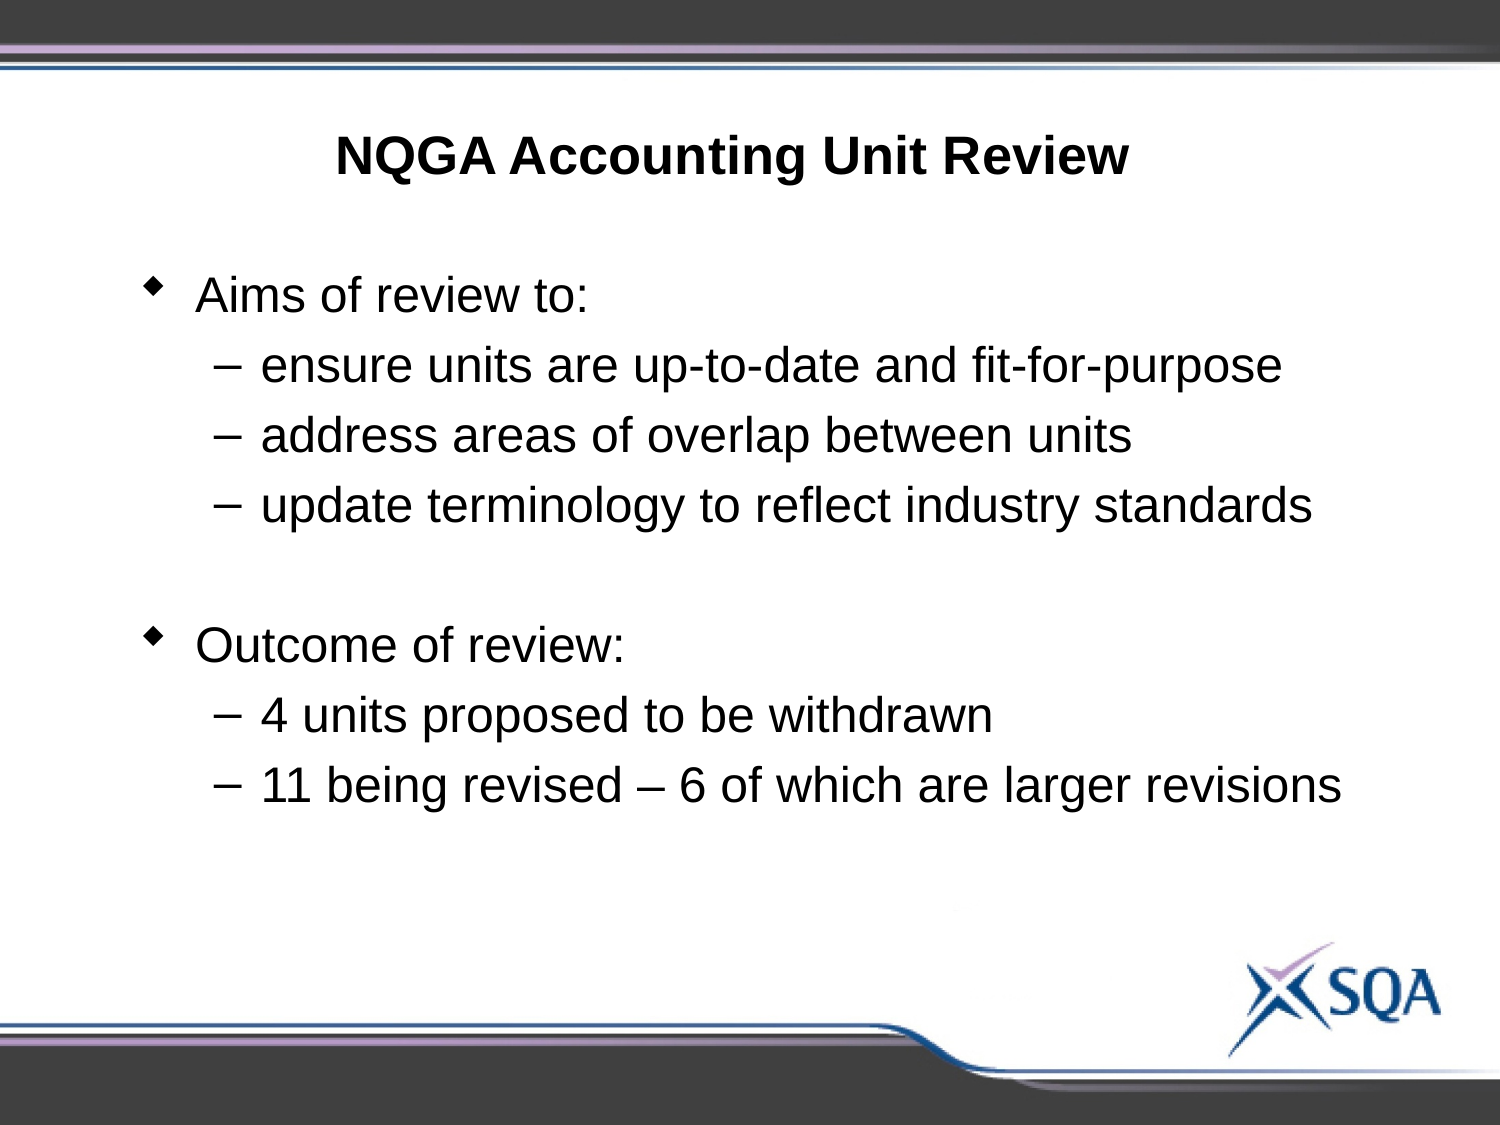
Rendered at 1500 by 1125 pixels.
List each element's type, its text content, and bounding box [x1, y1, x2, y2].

text_box Aims of review to: ensure units are up-to-date and fit-for-purpose address areas of overlap between units update terminology to reflect industry standards Outcome of review: 4 units proposed to be withdrawn 11 being revised – 6 of which are larger revisions [123, 255, 1412, 917]
picture [0, 0, 1500, 1125]
text_box NQGA Accounting Unit Review [76, 113, 1390, 208]
